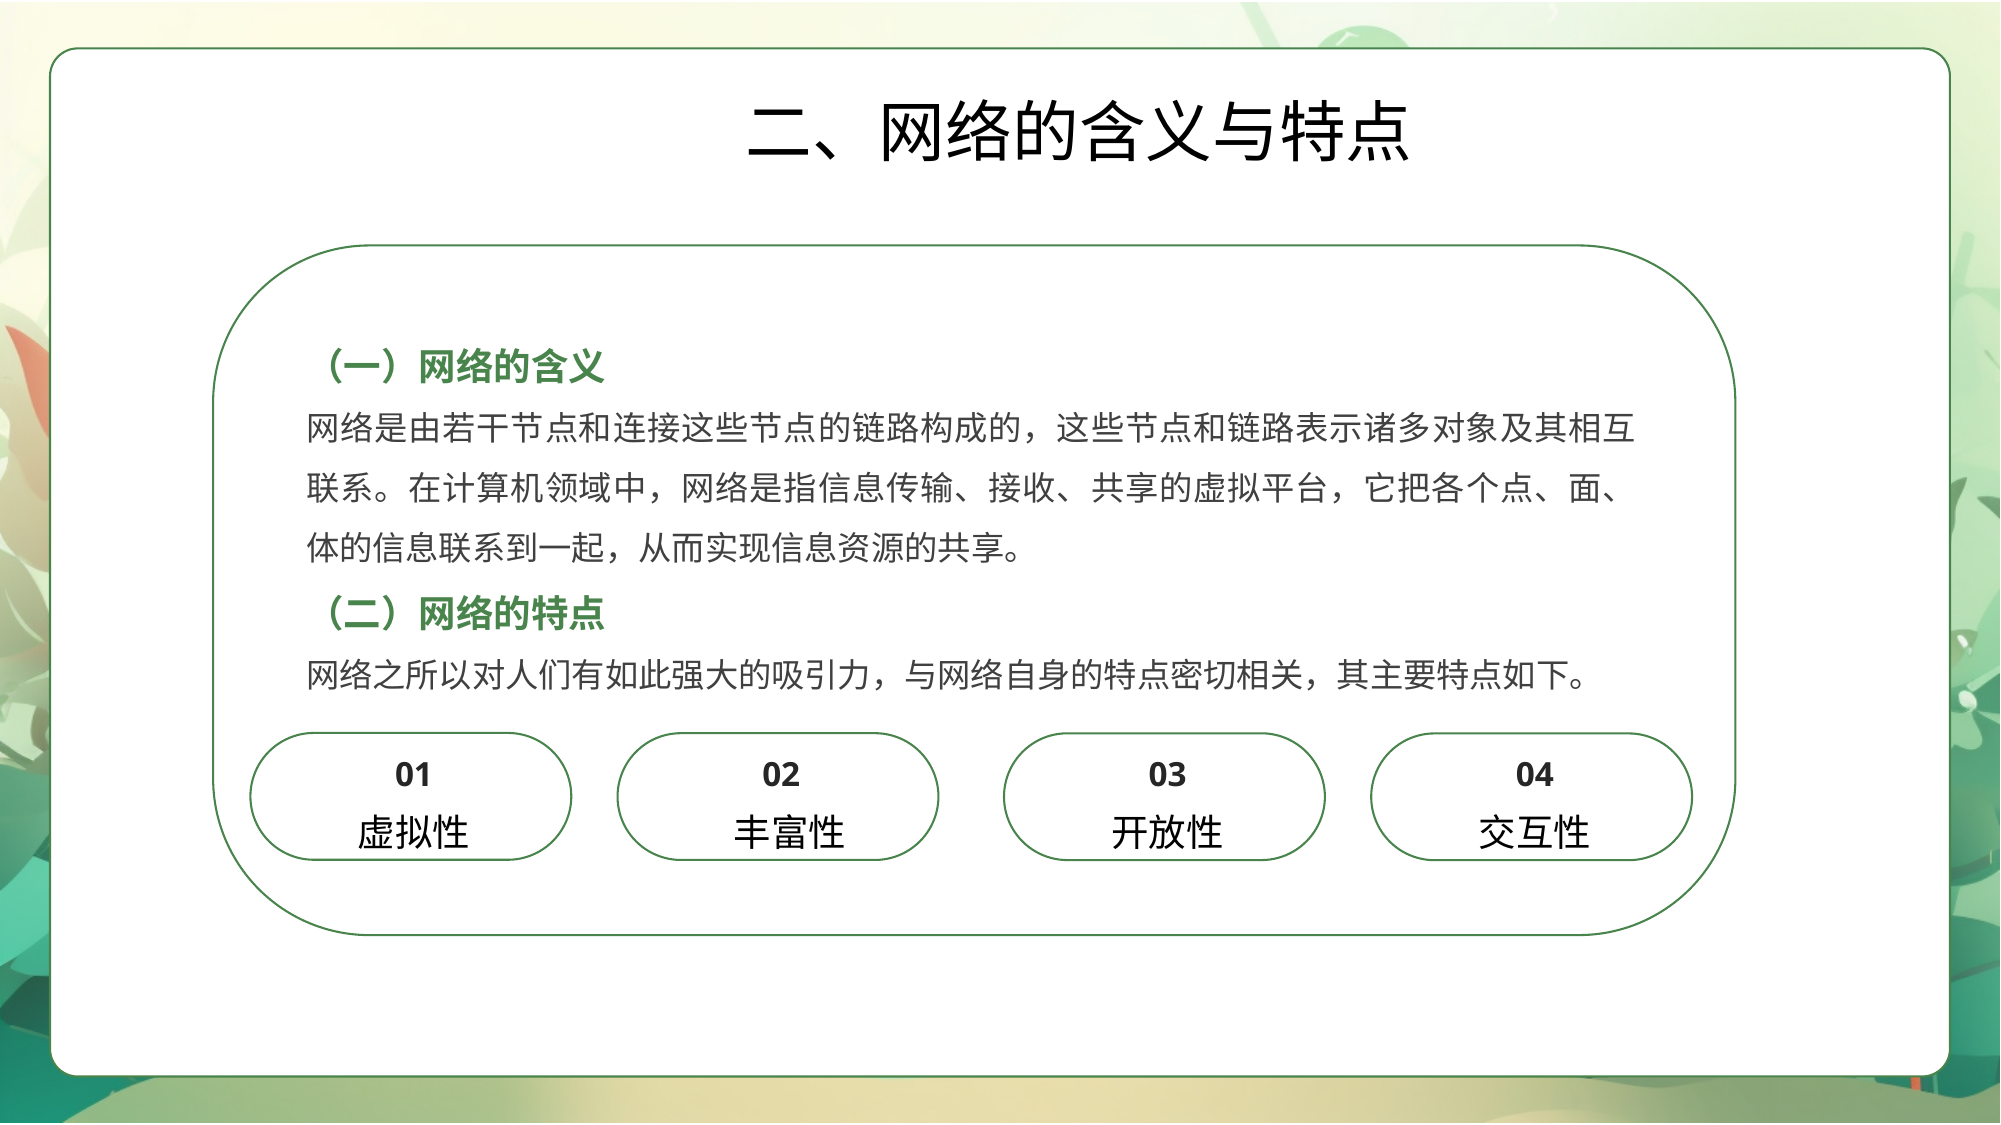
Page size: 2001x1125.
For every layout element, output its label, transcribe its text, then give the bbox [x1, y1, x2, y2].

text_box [250, 732, 572, 863]
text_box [1003, 733, 1325, 863]
text_box 二、网络的含义与特点 [459, 82, 1700, 177]
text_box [213, 245, 1736, 936]
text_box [617, 733, 939, 863]
picture [0, 2, 2000, 1123]
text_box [1371, 733, 1693, 863]
